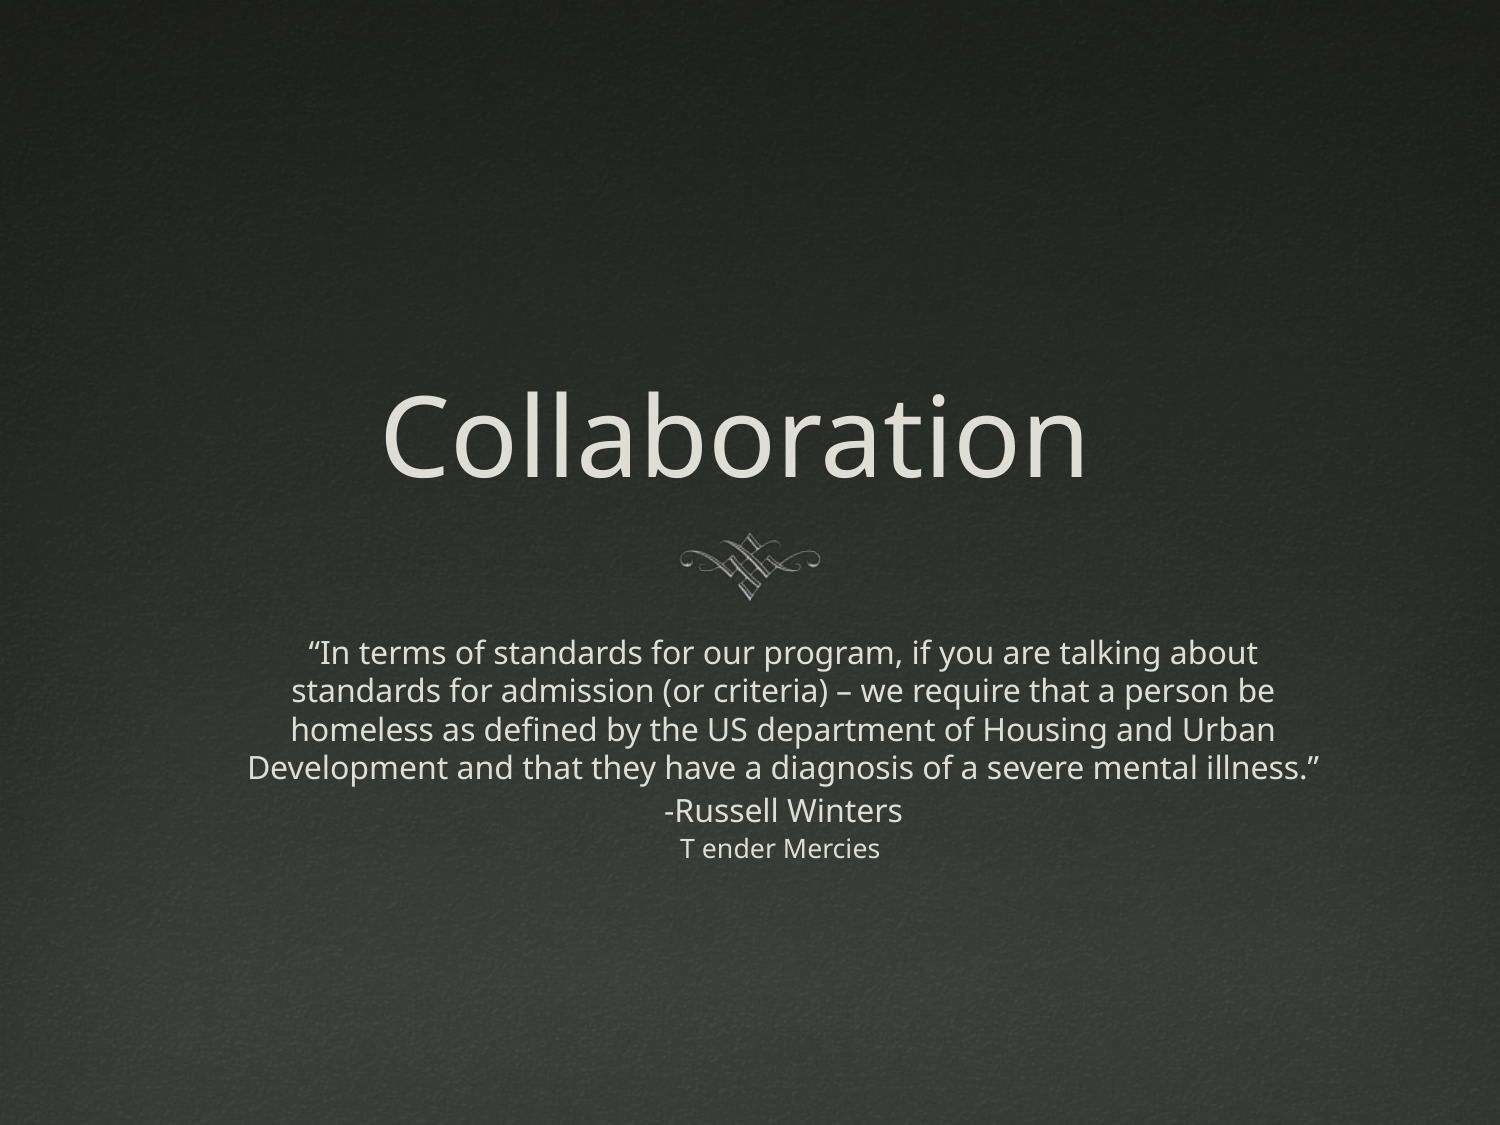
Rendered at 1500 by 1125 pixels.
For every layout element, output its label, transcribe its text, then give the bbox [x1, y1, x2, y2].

subtitle “In terms of standards for our program, if you are talking about standards for admission (or criteria) – we require that a person be homeless as defined by the US department of Housing and Urban Development and that they have a diagnosis of a severe mental illness.” -Russell Winters T ender Mercies [225, 624, 1343, 913]
picture [657, 508, 843, 624]
title Collaboration [112, 266, 1388, 508]
